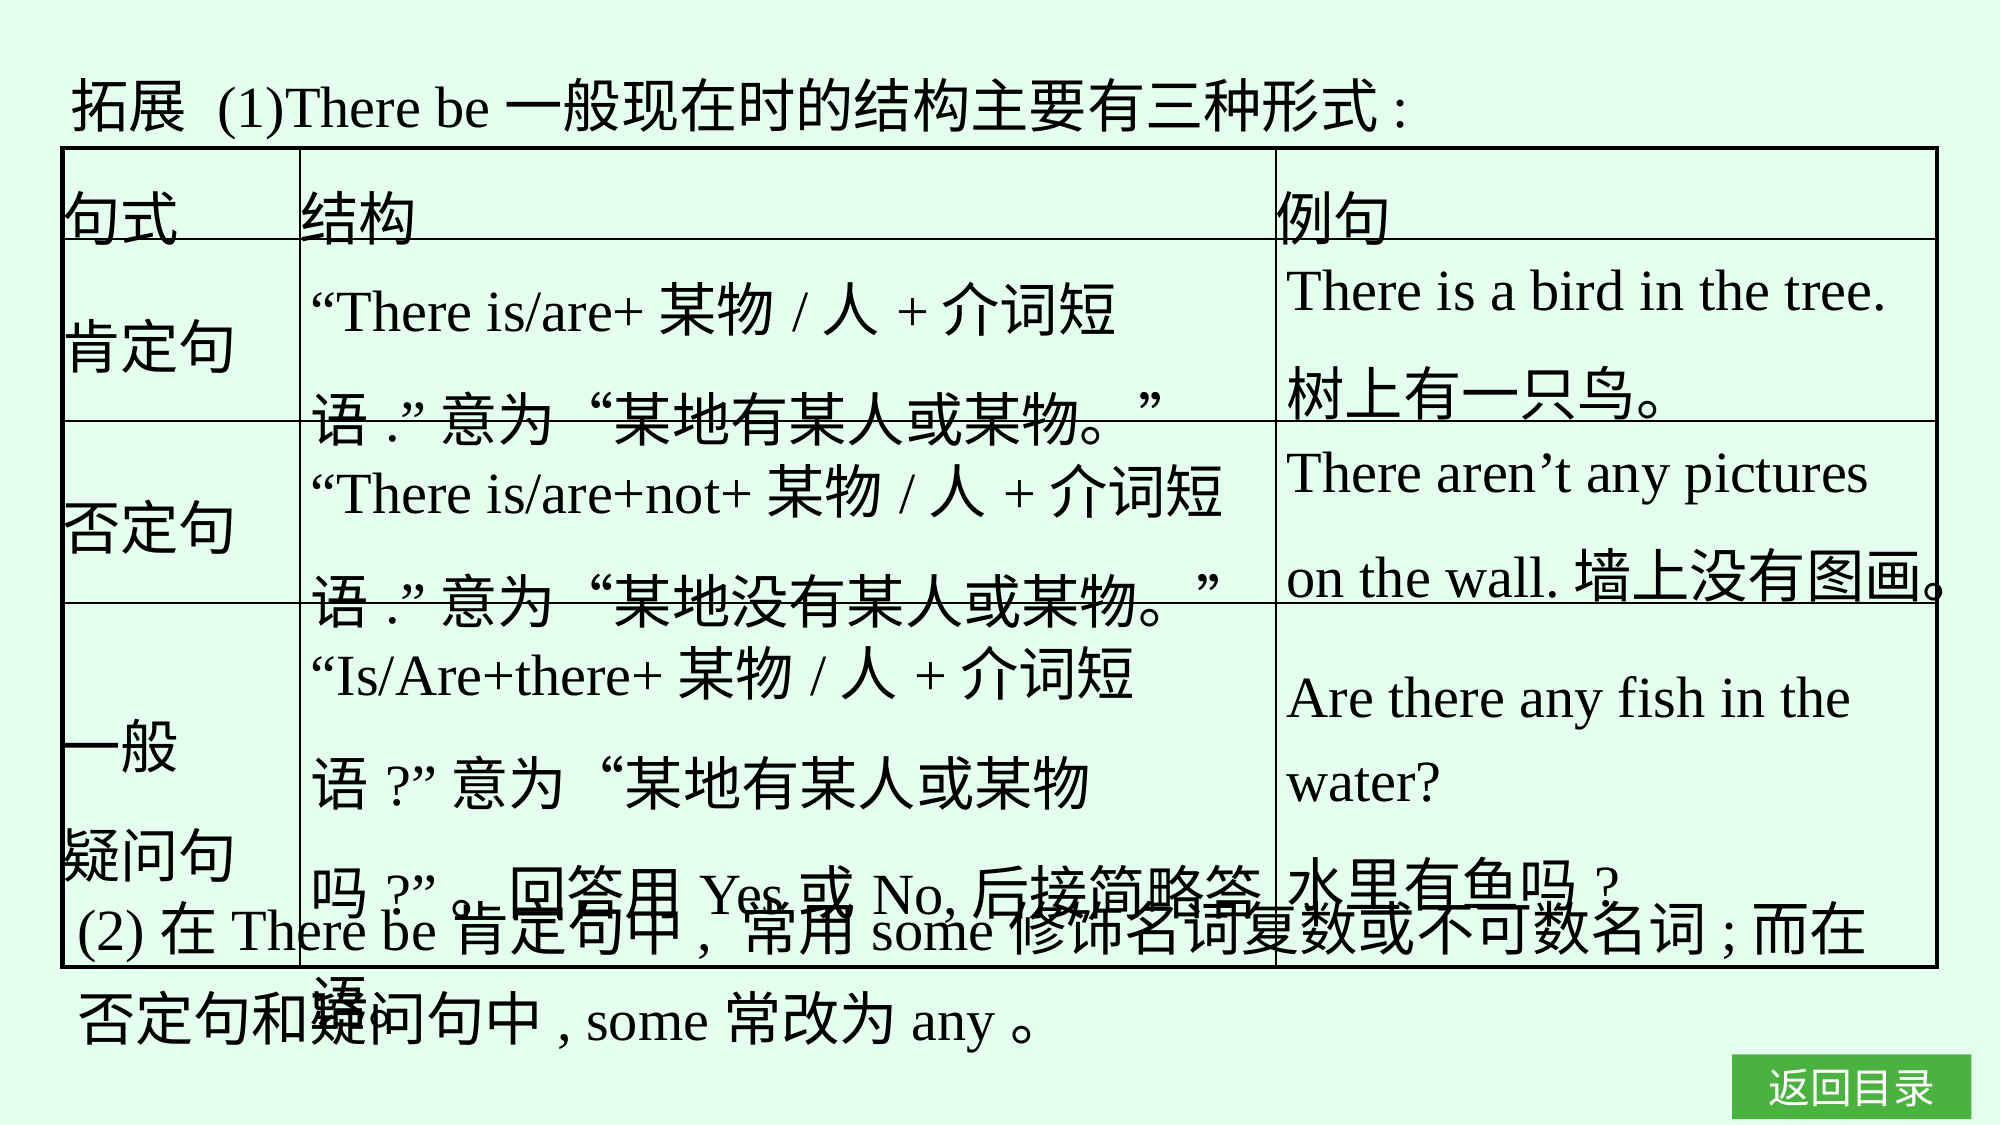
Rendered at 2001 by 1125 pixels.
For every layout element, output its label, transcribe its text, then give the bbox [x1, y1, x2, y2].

table_cell 一般 疑问句 [65, 604, 299, 863]
table_cell “There is/are+某物/人+介词短语.”意为“某地有某人或某物。” [301, 240, 1275, 420]
table_header 例句 [1277, 150, 1935, 238]
table_cell 否定句 [65, 422, 299, 602]
table_cell Are there any fish in the water? 水里有鱼吗? [1277, 604, 1935, 863]
text_box (2)在There be肯定句中, 常用some修饰名词复数或不可数名词;而在否定句和疑问句中, some常改为any。 [62, 863, 1938, 1060]
table_header 结构 [301, 150, 1275, 238]
table_cell There is a bird in the tree. 树上有一只鸟。 [1277, 240, 1935, 420]
text_box 拓展 (1)There be一般现在时的结构主要有三种形式: [55, 41, 1438, 147]
table_header 句式 [65, 150, 299, 238]
table_cell 肯定句 [65, 240, 299, 420]
table_cell “Is/Are+there+某物/人+介词短语?”意为“某地有某人或某物吗?”。回答用Yes或No,后接简略答语。 [301, 604, 1275, 863]
table_cell There aren’t any pictures on the wall.墙上没有图画。 [1277, 422, 1935, 602]
table_cell “There is/are+not+某物/人+介词短语.”意为“某地没有某人或某物。” [301, 422, 1275, 602]
